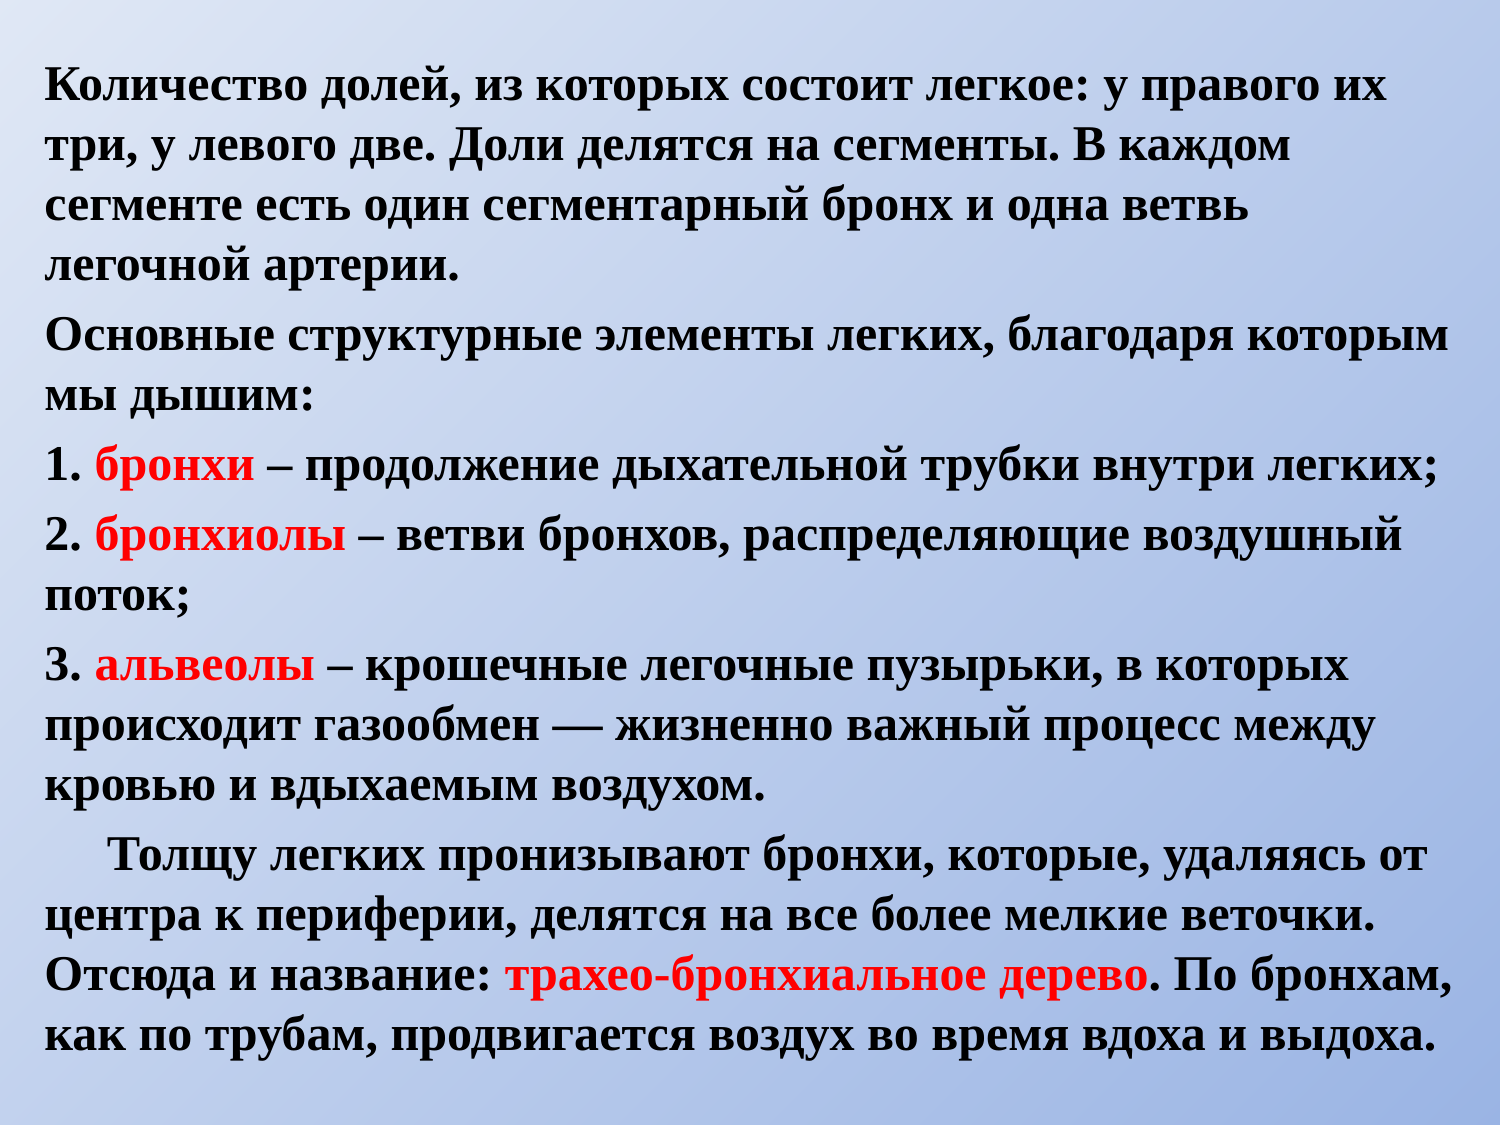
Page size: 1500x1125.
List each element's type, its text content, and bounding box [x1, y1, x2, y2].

list Количество долей, из которых состоит легкое: у правого их три, у левого две. Доли делятся на сегменты. В каждом сегменте есть один сегментарный бронх и одна ветвь легочной артерии. Основные структурные элементы легких, благодаря которым мы дышим: 1. бронхи – продолжение дыхательной трубки внутри легких; 2. бронхиолы – ветви бронхов, распределяющие воздушный поток; 3. альвеолы – крошечные легочные пузырьки, в которых происходит газообмен — жизненно важный процесс между кровью и вдыхаемым воздухом. Толщу легких пронизывают бронхи, которые, удаляясь от центра к периферии, делятся на все более мелкие веточки. Отсюда и название: трахео-бронхиальное дерево. По бронхам, как по трубам, продвигается воздух во время вдоха и выдоха. [29, 42, 1483, 786]
